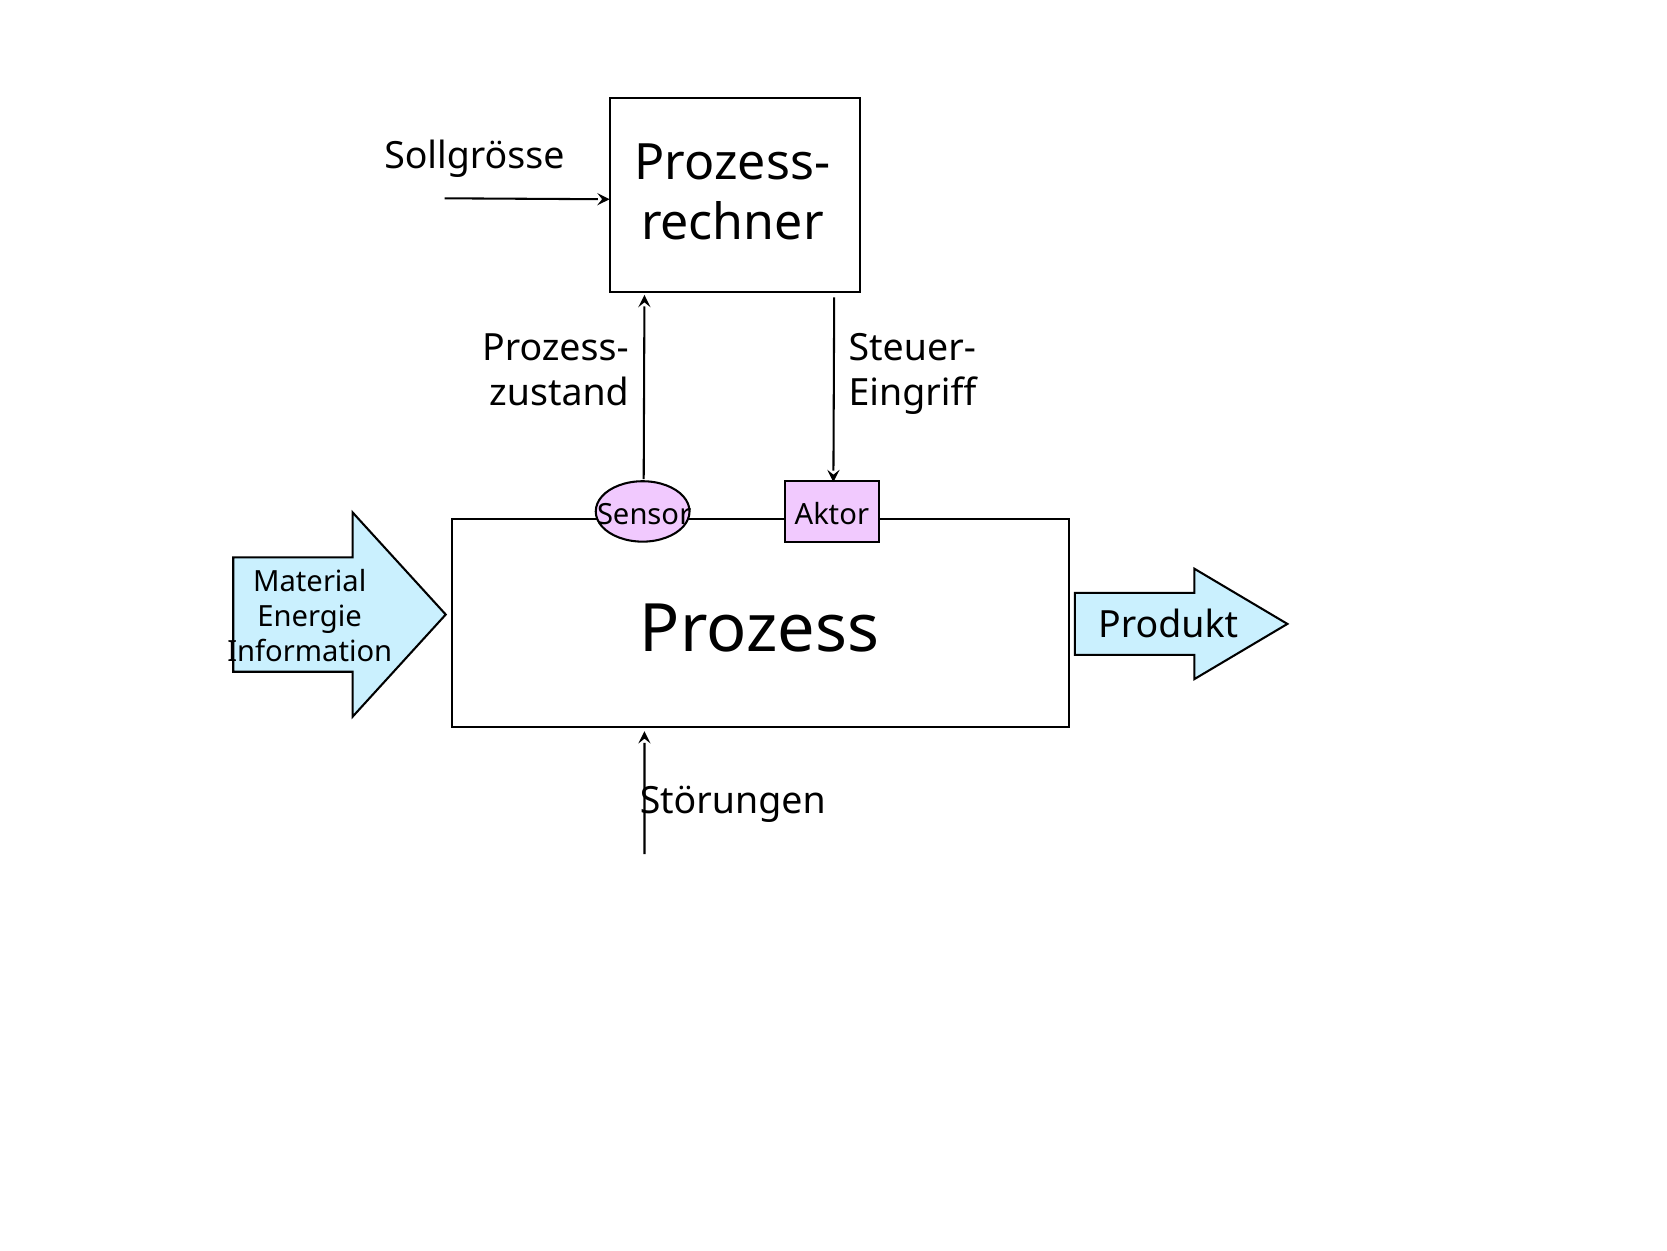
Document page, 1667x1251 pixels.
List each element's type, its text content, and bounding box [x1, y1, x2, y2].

text_box Steuer-Eingriff [842, 316, 1058, 419]
text_box Prozess [633, 578, 886, 672]
text_box [617, 537, 668, 542]
text_box [1074, 568, 1241, 680]
text_box Störungen [633, 770, 833, 828]
text_box [452, 518, 1069, 727]
text_box [638, 294, 651, 308]
text_box [613, 481, 673, 488]
text_box [399, 563, 446, 666]
text_box [610, 97, 861, 292]
text_box Sollgrösse [378, 124, 571, 182]
text_box Material Energie Information [220, 555, 399, 674]
text_box Prozess-zustand [412, 316, 636, 419]
text_box [638, 731, 651, 744]
text_box Prozess- rechner [614, 123, 851, 256]
text_box [352, 512, 392, 555]
text_box [597, 192, 610, 206]
text_box Sensor [590, 488, 698, 537]
text_box Produkt [1091, 594, 1245, 652]
text_box [352, 674, 392, 717]
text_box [785, 480, 880, 542]
text_box [1245, 598, 1288, 650]
